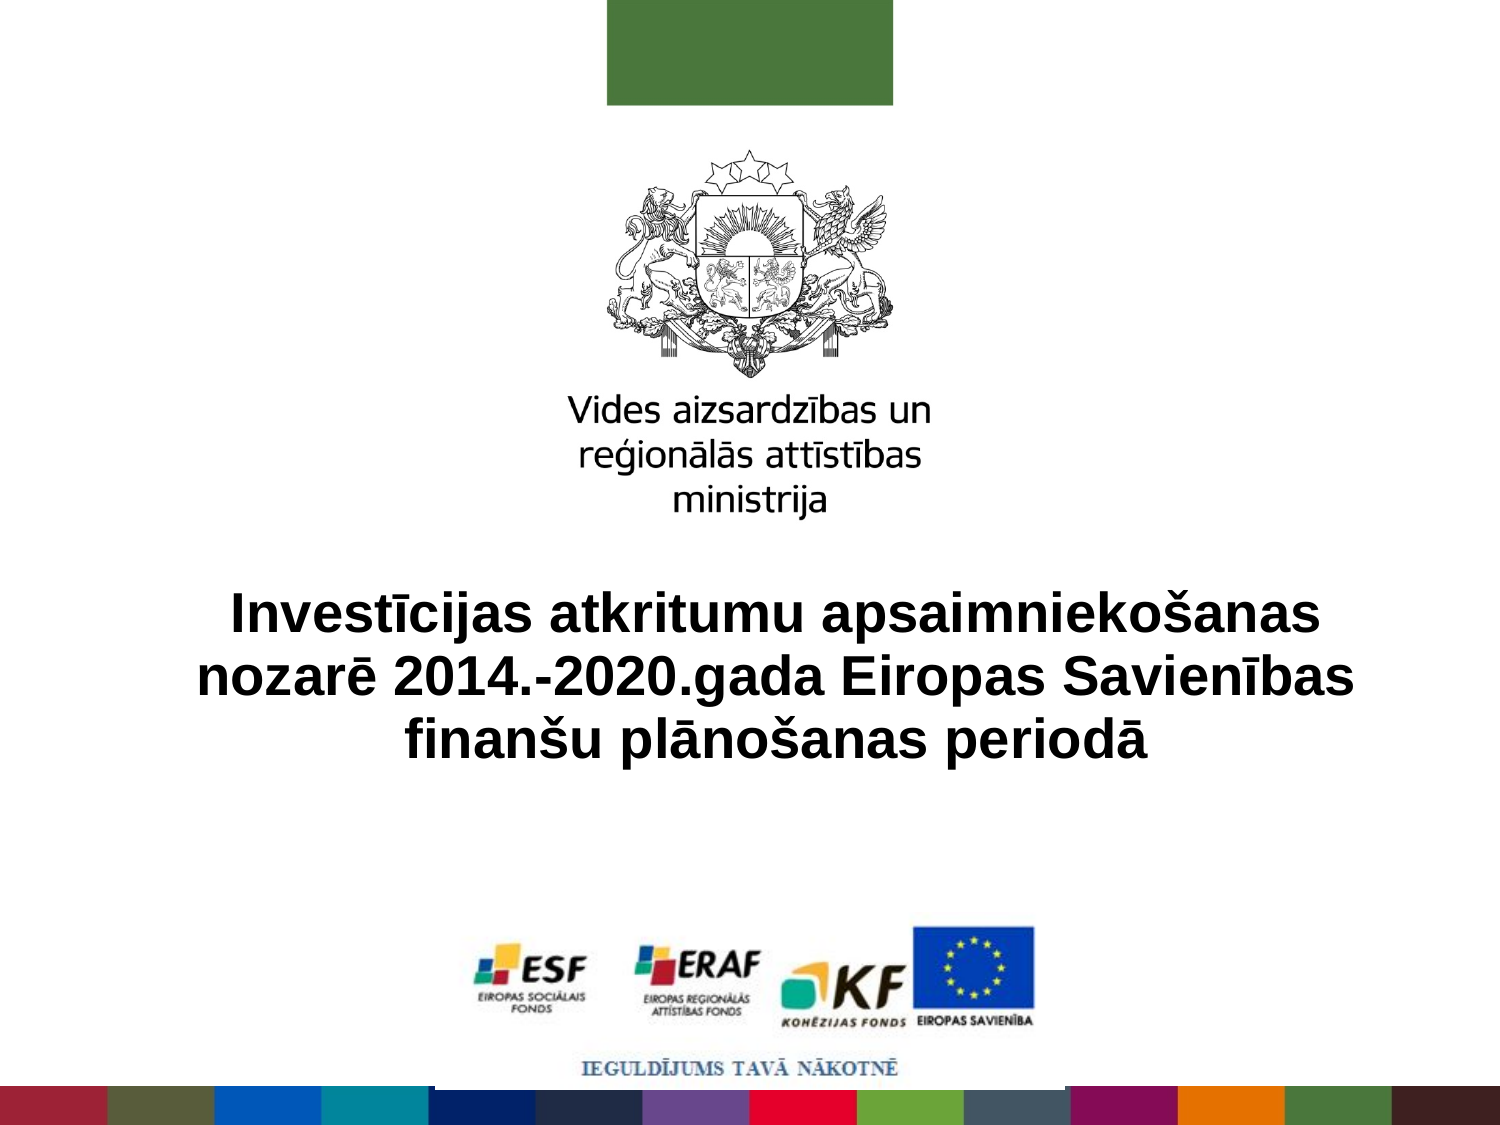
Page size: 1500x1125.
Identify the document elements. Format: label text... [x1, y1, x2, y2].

picture [0, 1086, 320, 1125]
picture [440, 0, 1060, 573]
picture [326, 912, 1500, 1125]
title Investīcijas atkritumu apsaimniekošanas nozarē 2014.-2020.gada Eiropas Savienības finanšu plānošanas periodā [138, 573, 1414, 914]
